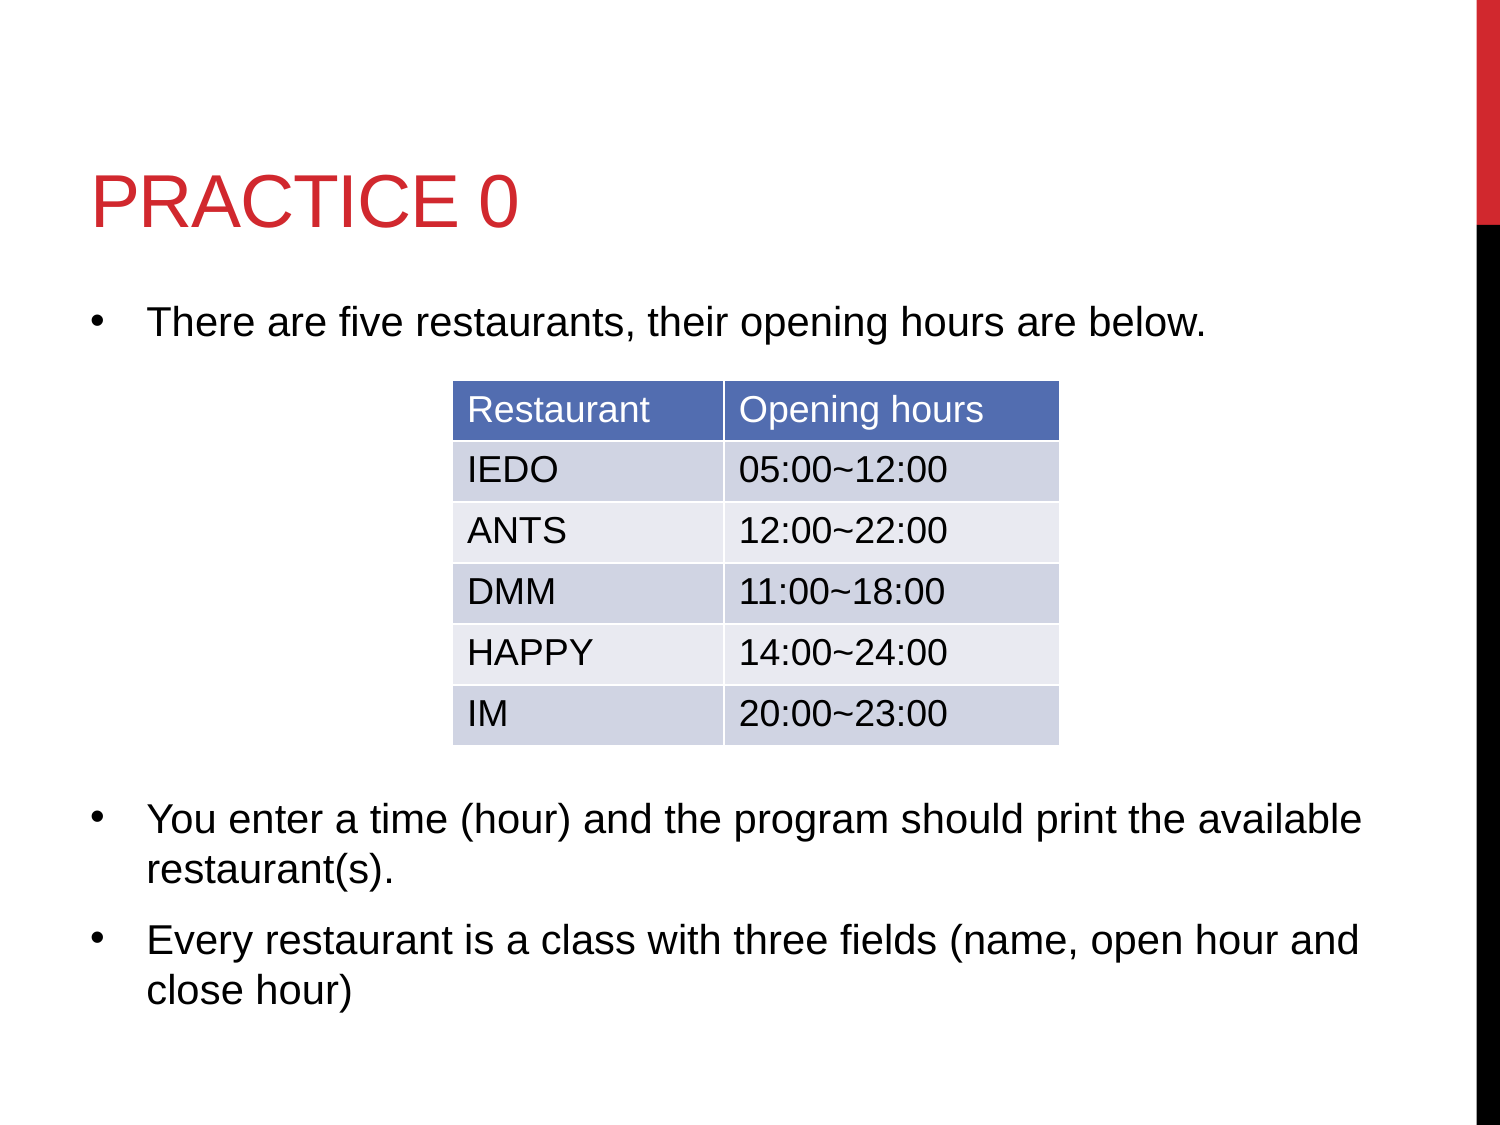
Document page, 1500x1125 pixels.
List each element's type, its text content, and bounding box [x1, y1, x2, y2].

table_cell 11:00~18:00 [725, 564, 1059, 623]
table_cell DMM [453, 564, 723, 623]
table_cell ANTS [453, 503, 723, 562]
table_cell IEDO [453, 442, 723, 501]
table_cell 20:00~23:00 [725, 686, 1059, 745]
table_header Restaurant [453, 381, 723, 440]
table_header Opening hours [725, 381, 1059, 440]
list There are five restaurants, their opening hours are below. You enter a time (hour) and the program should print the available restaurant(s). Every restaurant is a class with three fields (name, open hour and close hour) [75, 287, 1477, 1086]
table_cell HAPPY [453, 625, 723, 684]
table_cell IM [453, 686, 723, 745]
table_cell 05:00~12:00 [725, 442, 1059, 501]
title Practice 0 [75, 25, 1025, 250]
table_cell 14:00~24:00 [725, 625, 1059, 684]
table_cell 12:00~22:00 [725, 503, 1059, 562]
